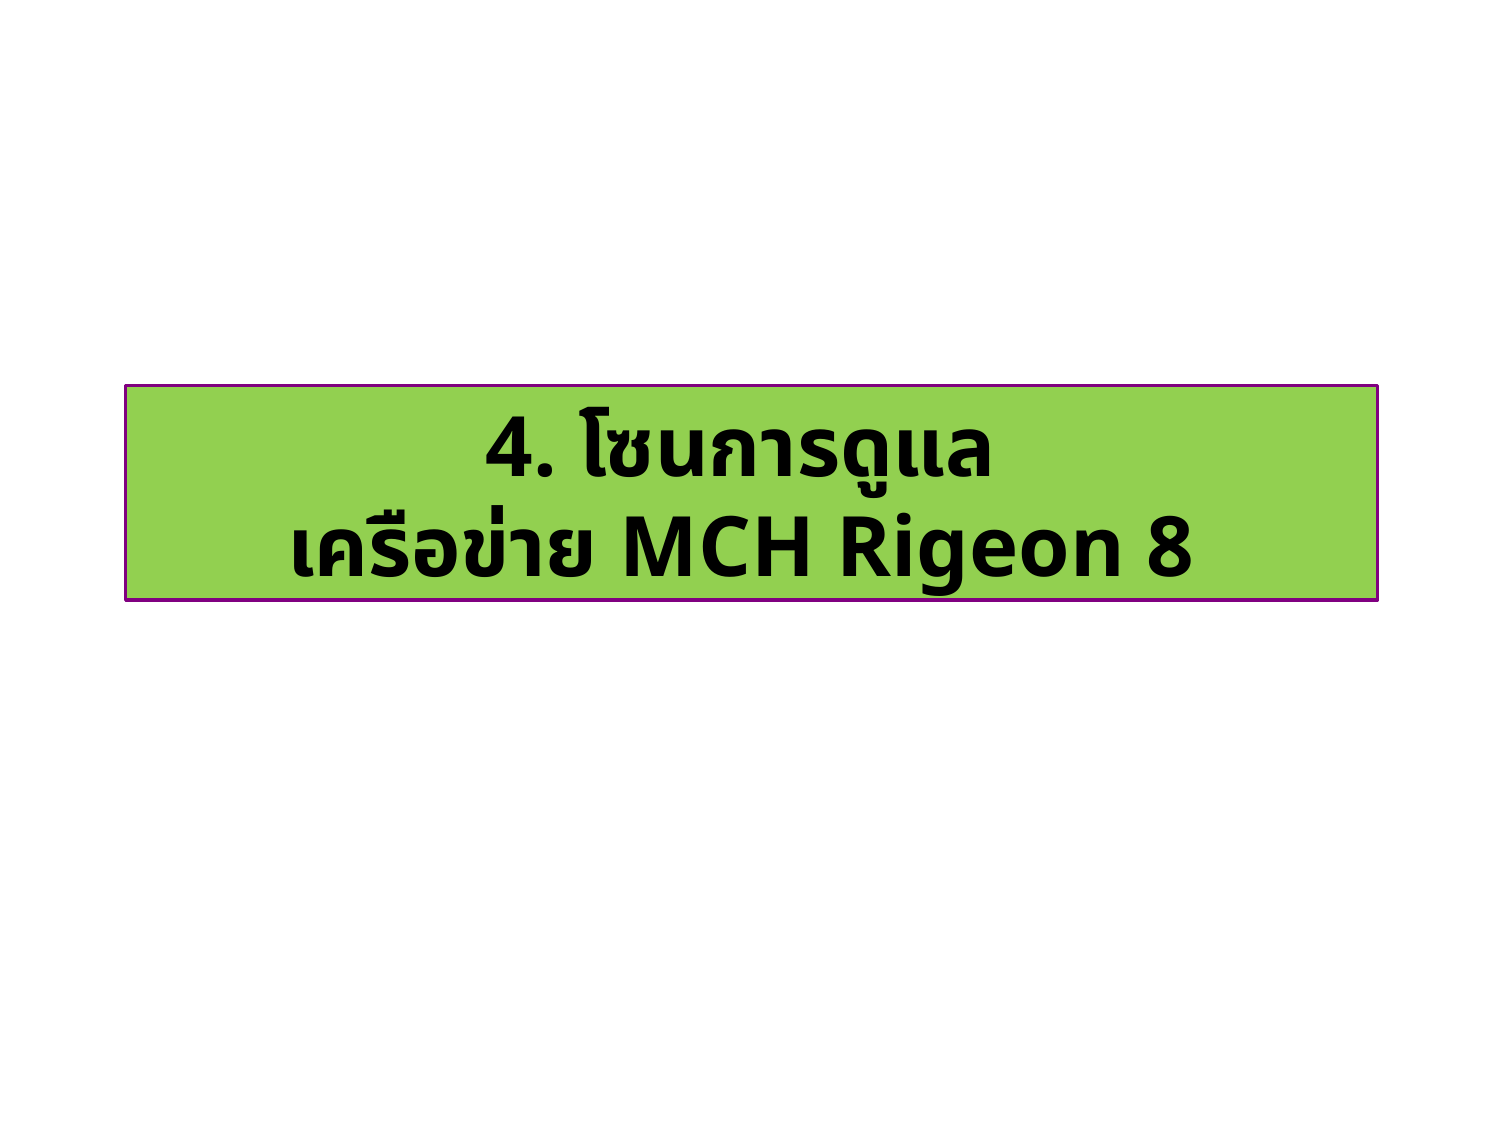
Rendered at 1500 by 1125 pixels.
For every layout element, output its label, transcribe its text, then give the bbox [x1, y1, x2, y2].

text_box 4. โซนการดูแล เครือข่าย MCH Rigeon 8 [125, 385, 1378, 600]
